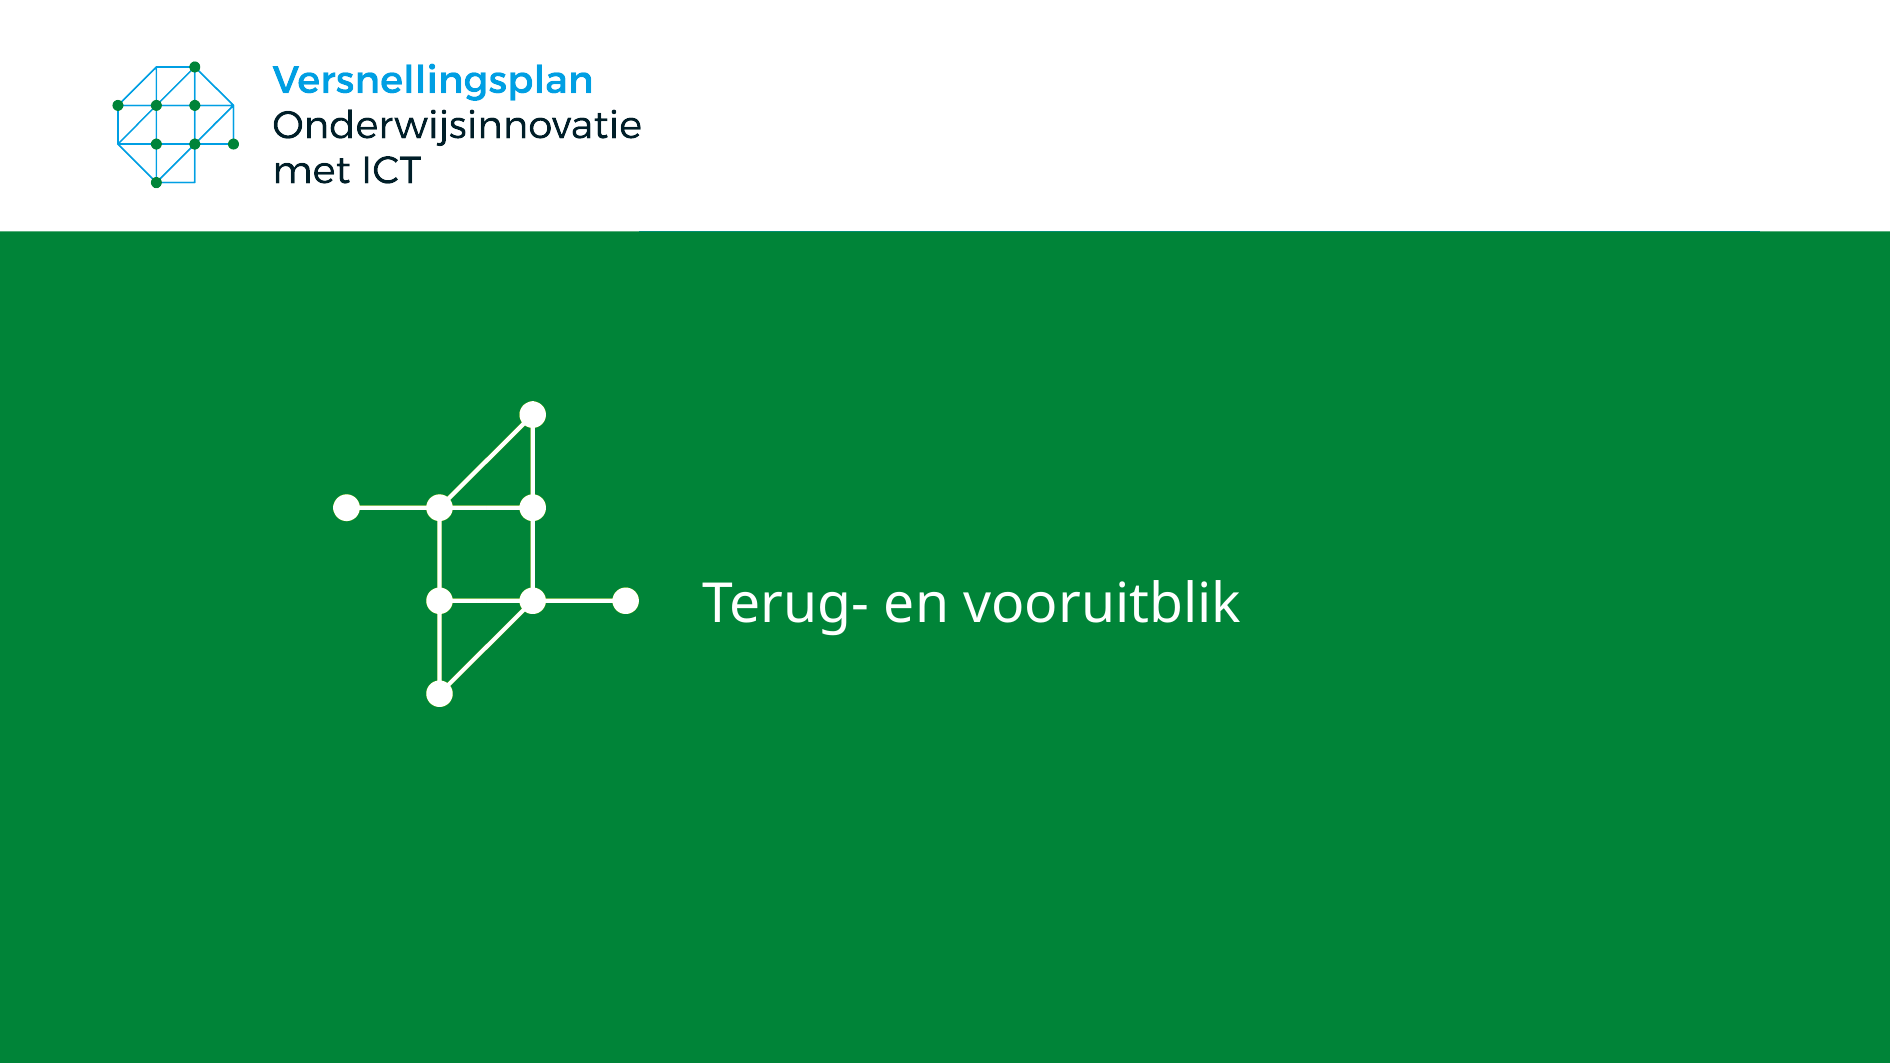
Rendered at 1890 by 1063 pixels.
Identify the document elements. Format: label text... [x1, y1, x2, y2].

list Terug- en vooruitblik [702, 261, 1509, 939]
picture [0, 0, 649, 231]
picture [333, 401, 639, 707]
